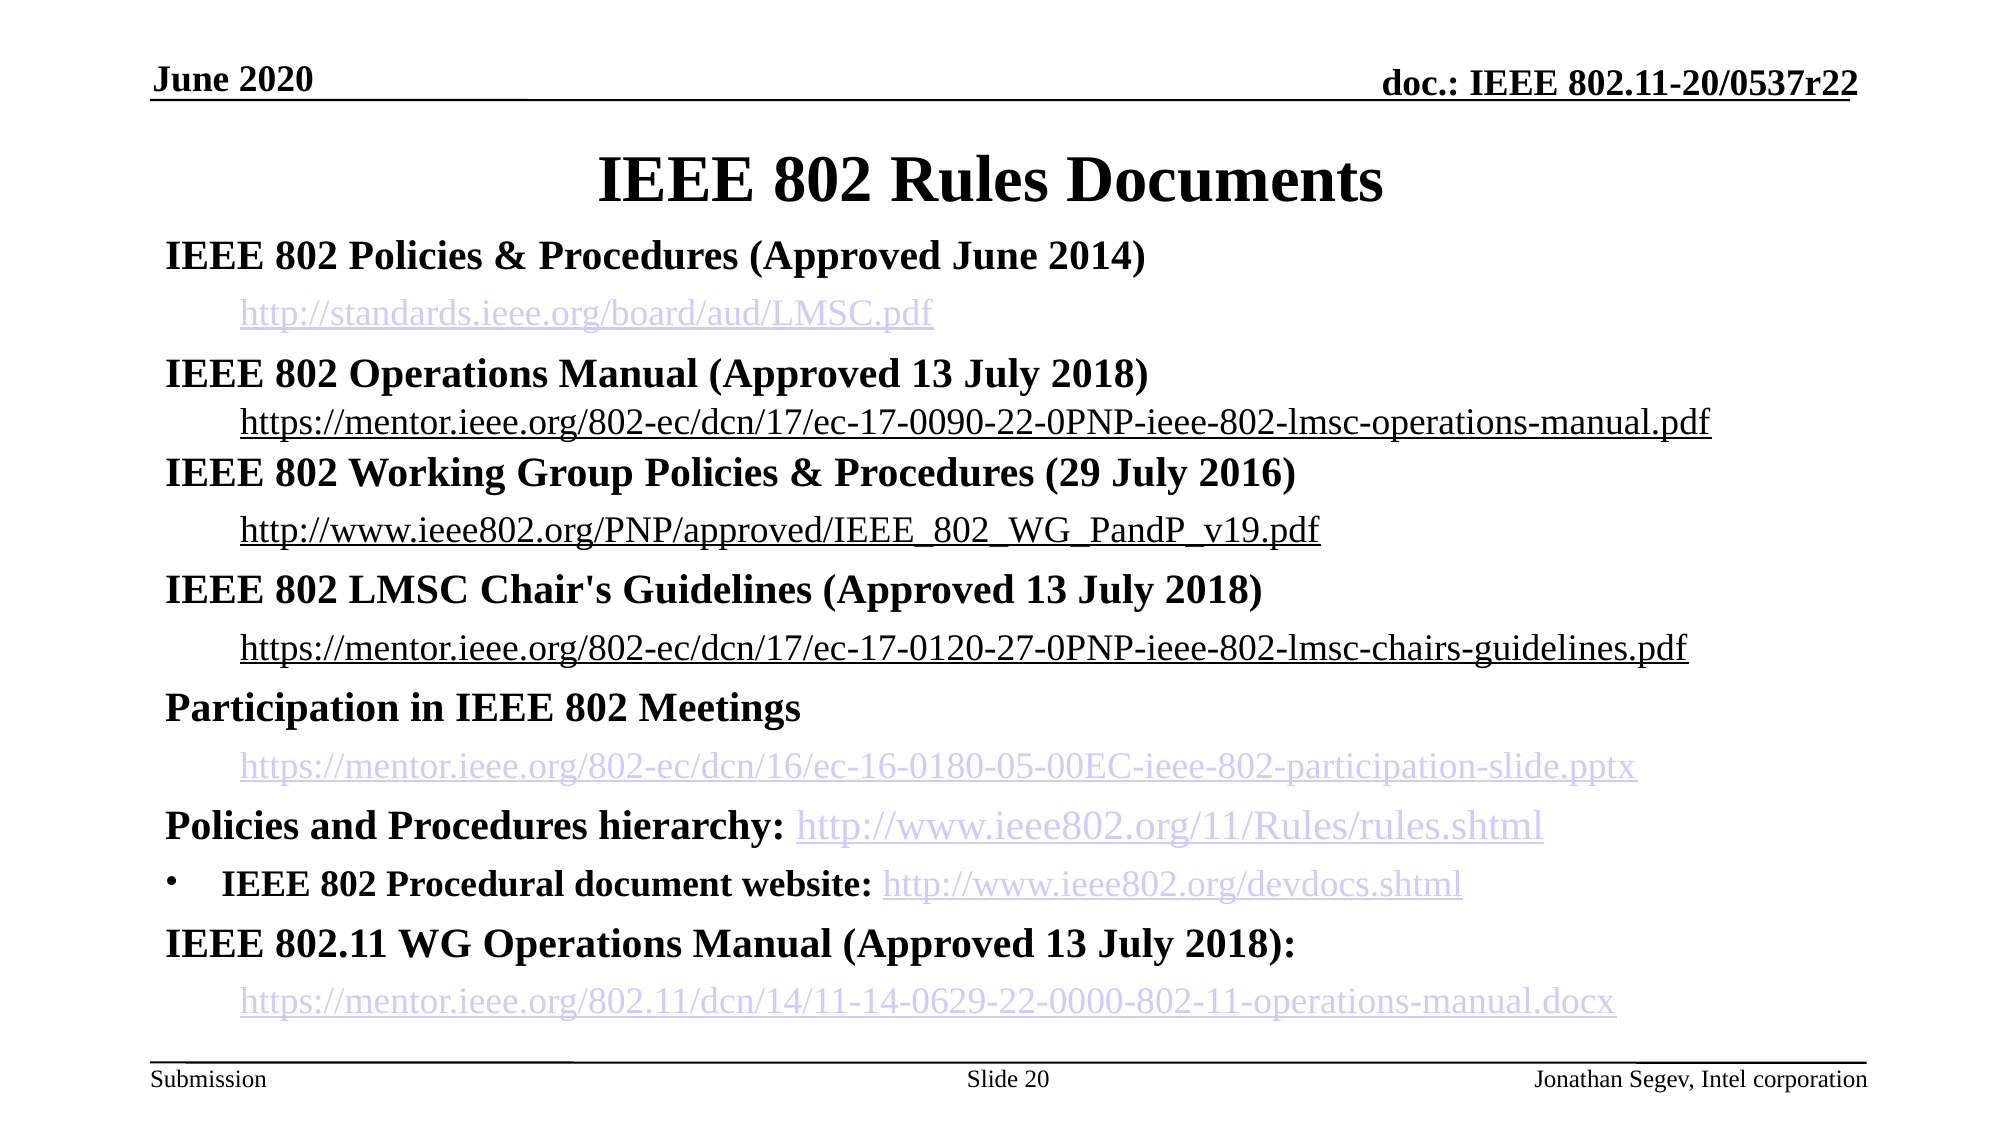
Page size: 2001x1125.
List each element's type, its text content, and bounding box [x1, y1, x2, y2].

slide_number Slide 20 [950, 1061, 1067, 1123]
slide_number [152, 54, 563, 100]
list IEEE 802 Policies & Procedures (Approved June 2014) http://standards.ieee.org/board/aud/LMSC.pdf IEEE 802 Operations Manual (Approved 13 July 2018) https://mentor.ieee.org/802-ec/dcn/17/ec-17-0090-22-0PNP-ieee-802-lmsc-operations-manual.pdf IEEE 802 Working Group Policies & Procedures (29 July 2016) http://www.ieee802.org/PNP/approved/IEEE_802_WG_PandP_v19.pdf IEEE 802 LMSC Chair's Guidelines (Approved 13 July 2018) https://mentor.ieee.org/802-ec/dcn/17/ec-17-0120-27-0PNP-ieee-802-lmsc-chairs-guidelines.pdf Participation in IEEE 802 Meetings https://mentor.ieee.org/802-ec/dcn/16/ec-16-0180-05-00EC-ieee-802-participation-slide.pptx Policies and Procedures hierarchy: http://www.ieee802.org/11/Rules/rules.shtml IEEE 802 Procedural document website: http://www.ieee802.org/devdocs.shtml IEEE 802.11 WG Operations Manual (Approved 13 July 2018): https://mentor.ieee.org/802.11/dcn/14/11-14-0629-22-0000-802-11-operations-manual.docx [149, 219, 1850, 1003]
title IEEE 802 Rules Documents [149, 112, 1850, 219]
footer Jonathan Segev, Intel corporation [1171, 1061, 1869, 1093]
